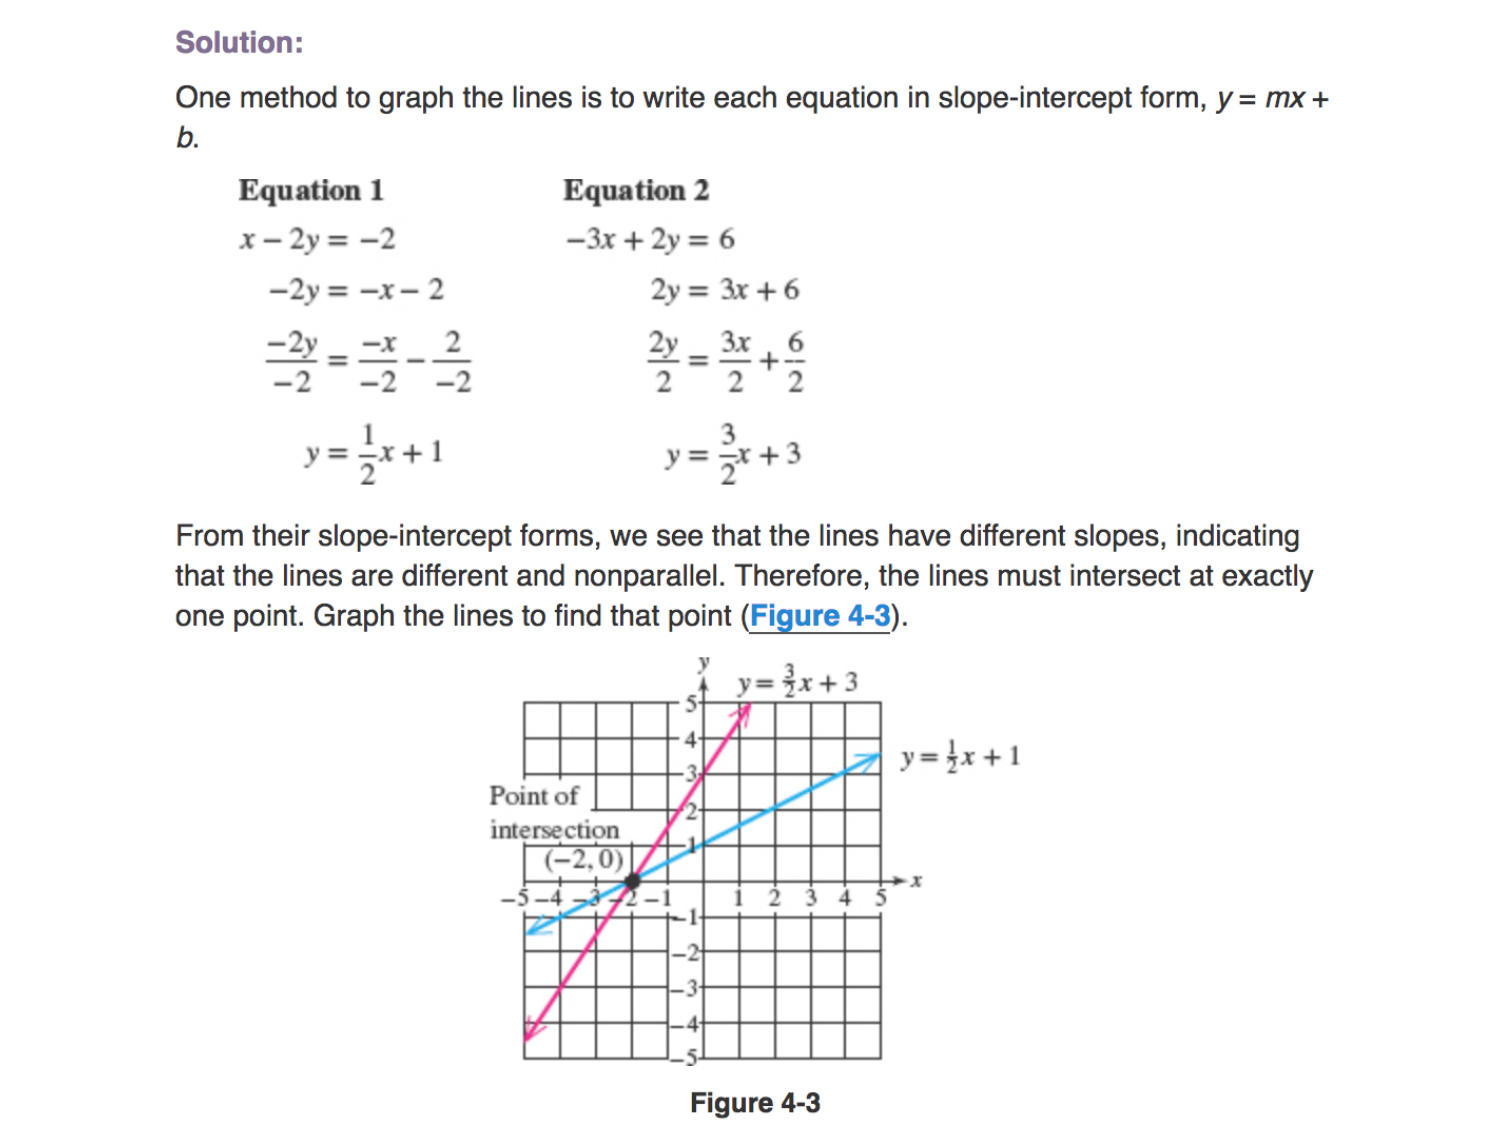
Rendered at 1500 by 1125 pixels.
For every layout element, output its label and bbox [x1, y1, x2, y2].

list [0, 19, 1500, 1125]
